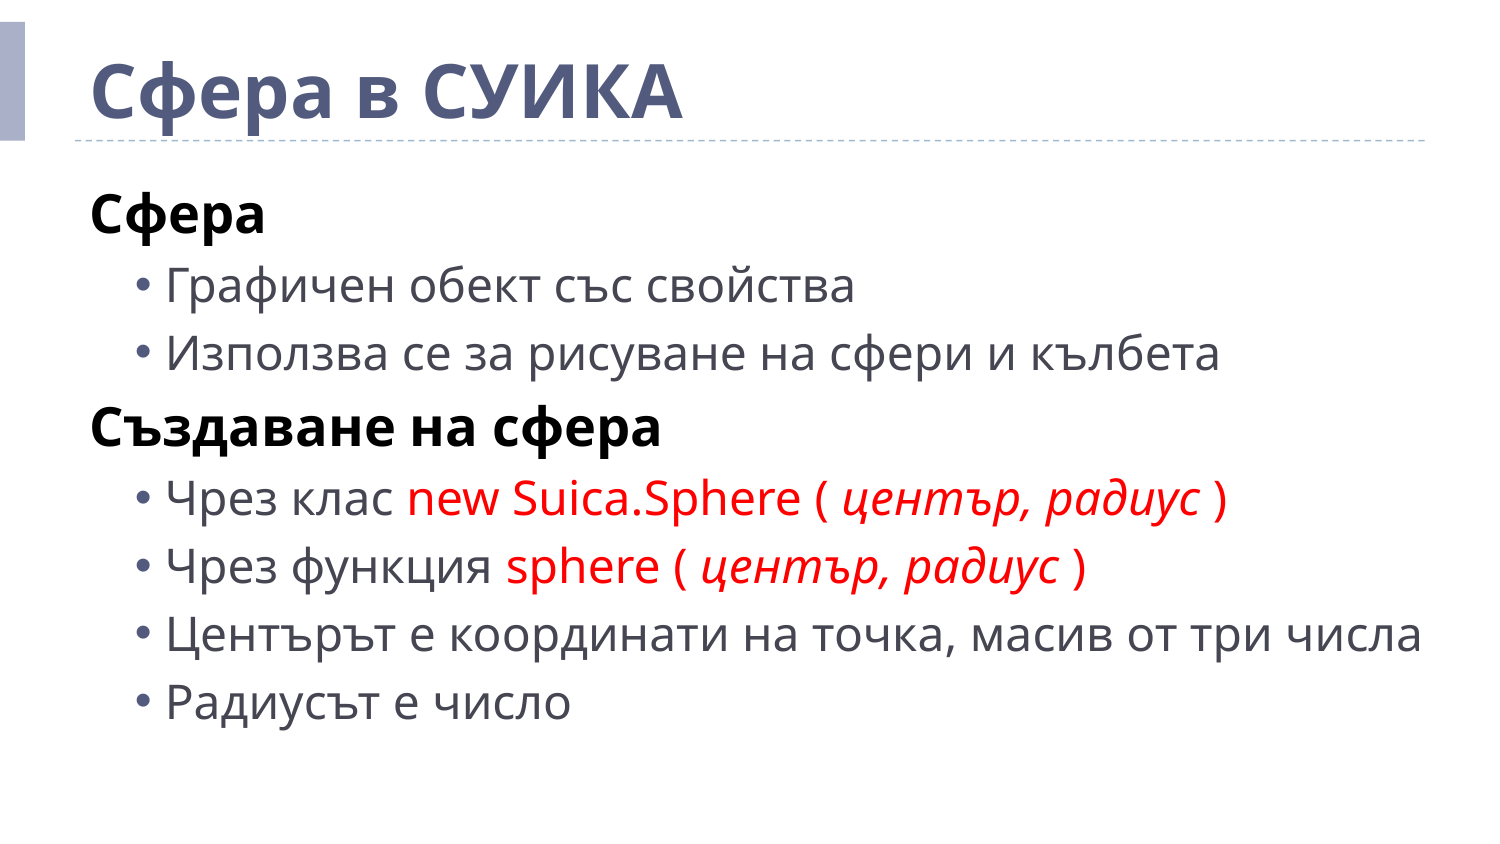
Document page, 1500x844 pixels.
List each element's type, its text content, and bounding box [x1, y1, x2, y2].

list Сфера Графичен обект със свойства Използва се за рисуване на сфери и кълбета Създаване на сфера Чрез клас new Suica.Sphere ( център, радиус ) Чрез функция sphere ( център, радиус ) Центърът е координати на точка, масив от три числа Радиусът е число [75, 171, 1475, 835]
title Сфера в СУИКА [75, 18, 1475, 141]
